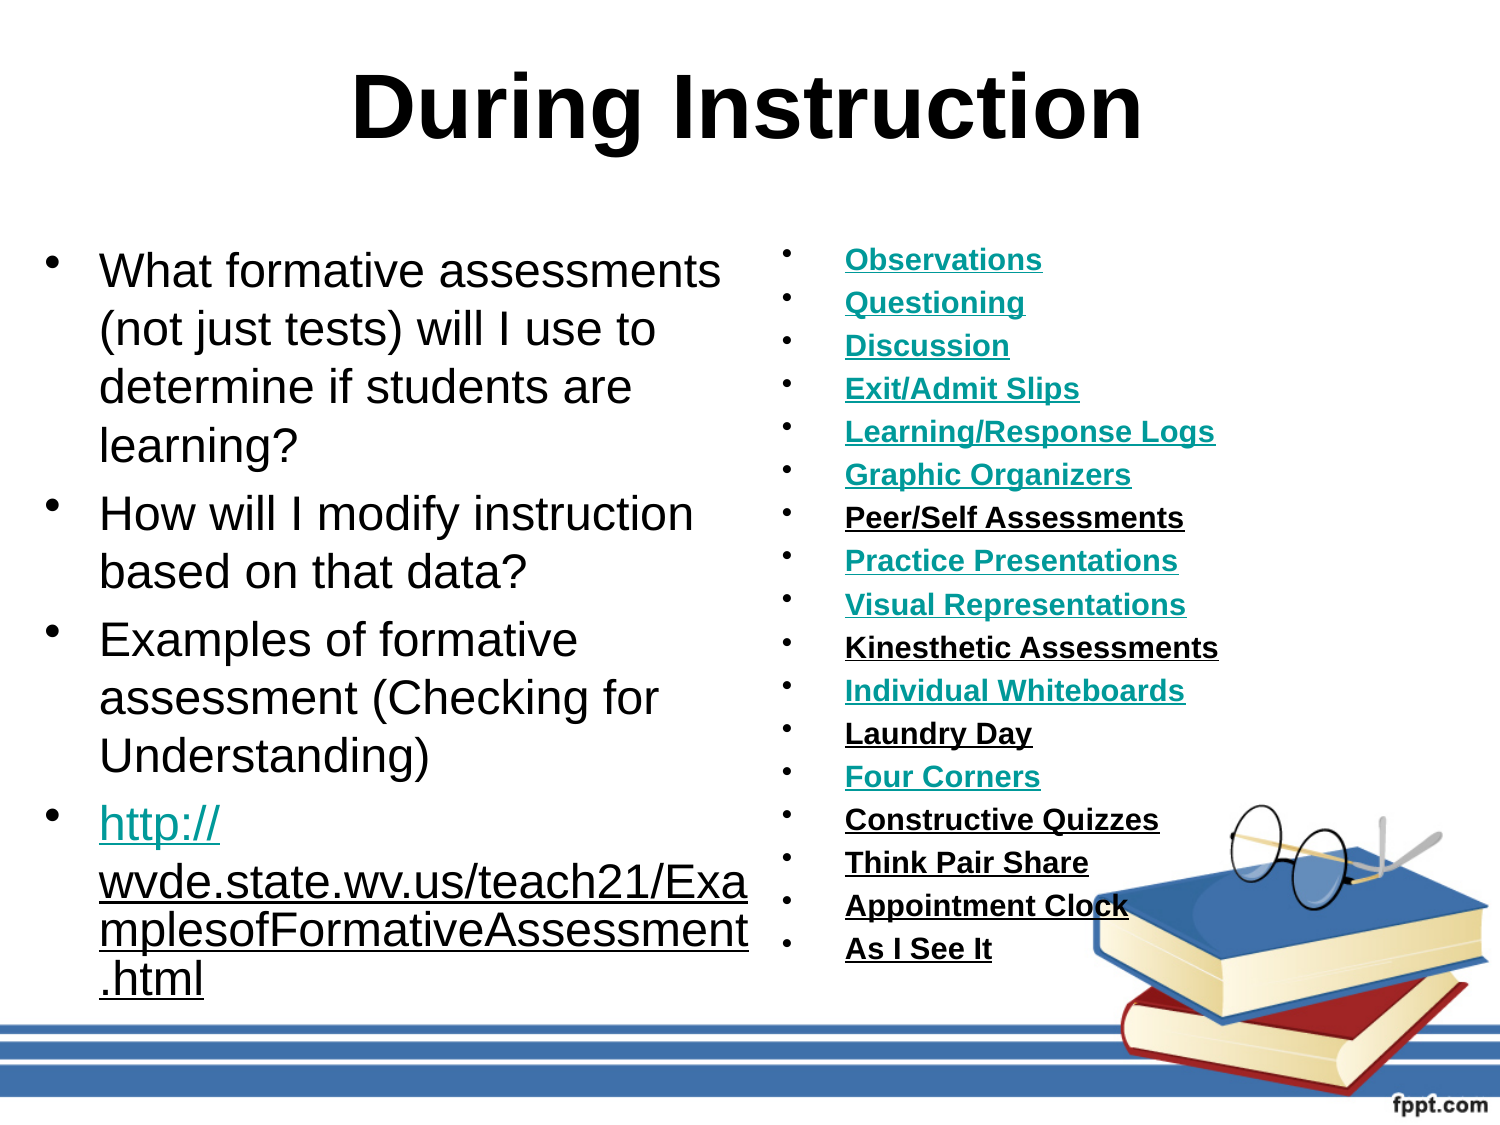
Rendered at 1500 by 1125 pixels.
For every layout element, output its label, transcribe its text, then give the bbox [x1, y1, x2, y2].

title During Instruction [88, 30, 1408, 172]
list What formative assessments (not just tests) will I use to determine if students are learning? How will I modify instruction based on that data? Examples of formative assessment (Checking for Understanding) http://wvde.state.wv.us/teach21/ExamplesofFormativeAssessment.html [29, 231, 766, 982]
picture [0, 0, 1500, 1125]
list Observations Questioning Discussion Exit/Admit Slips Learning/Response Logs Graphic Organizers Peer/Self Assessments Practice Presentations Visual Representations Kinesthetic Assessments Individual Whiteboards Laundry Day Four Corners Constructive Quizzes Think Pair Share Appointment Clock As I See It [766, 231, 1480, 982]
